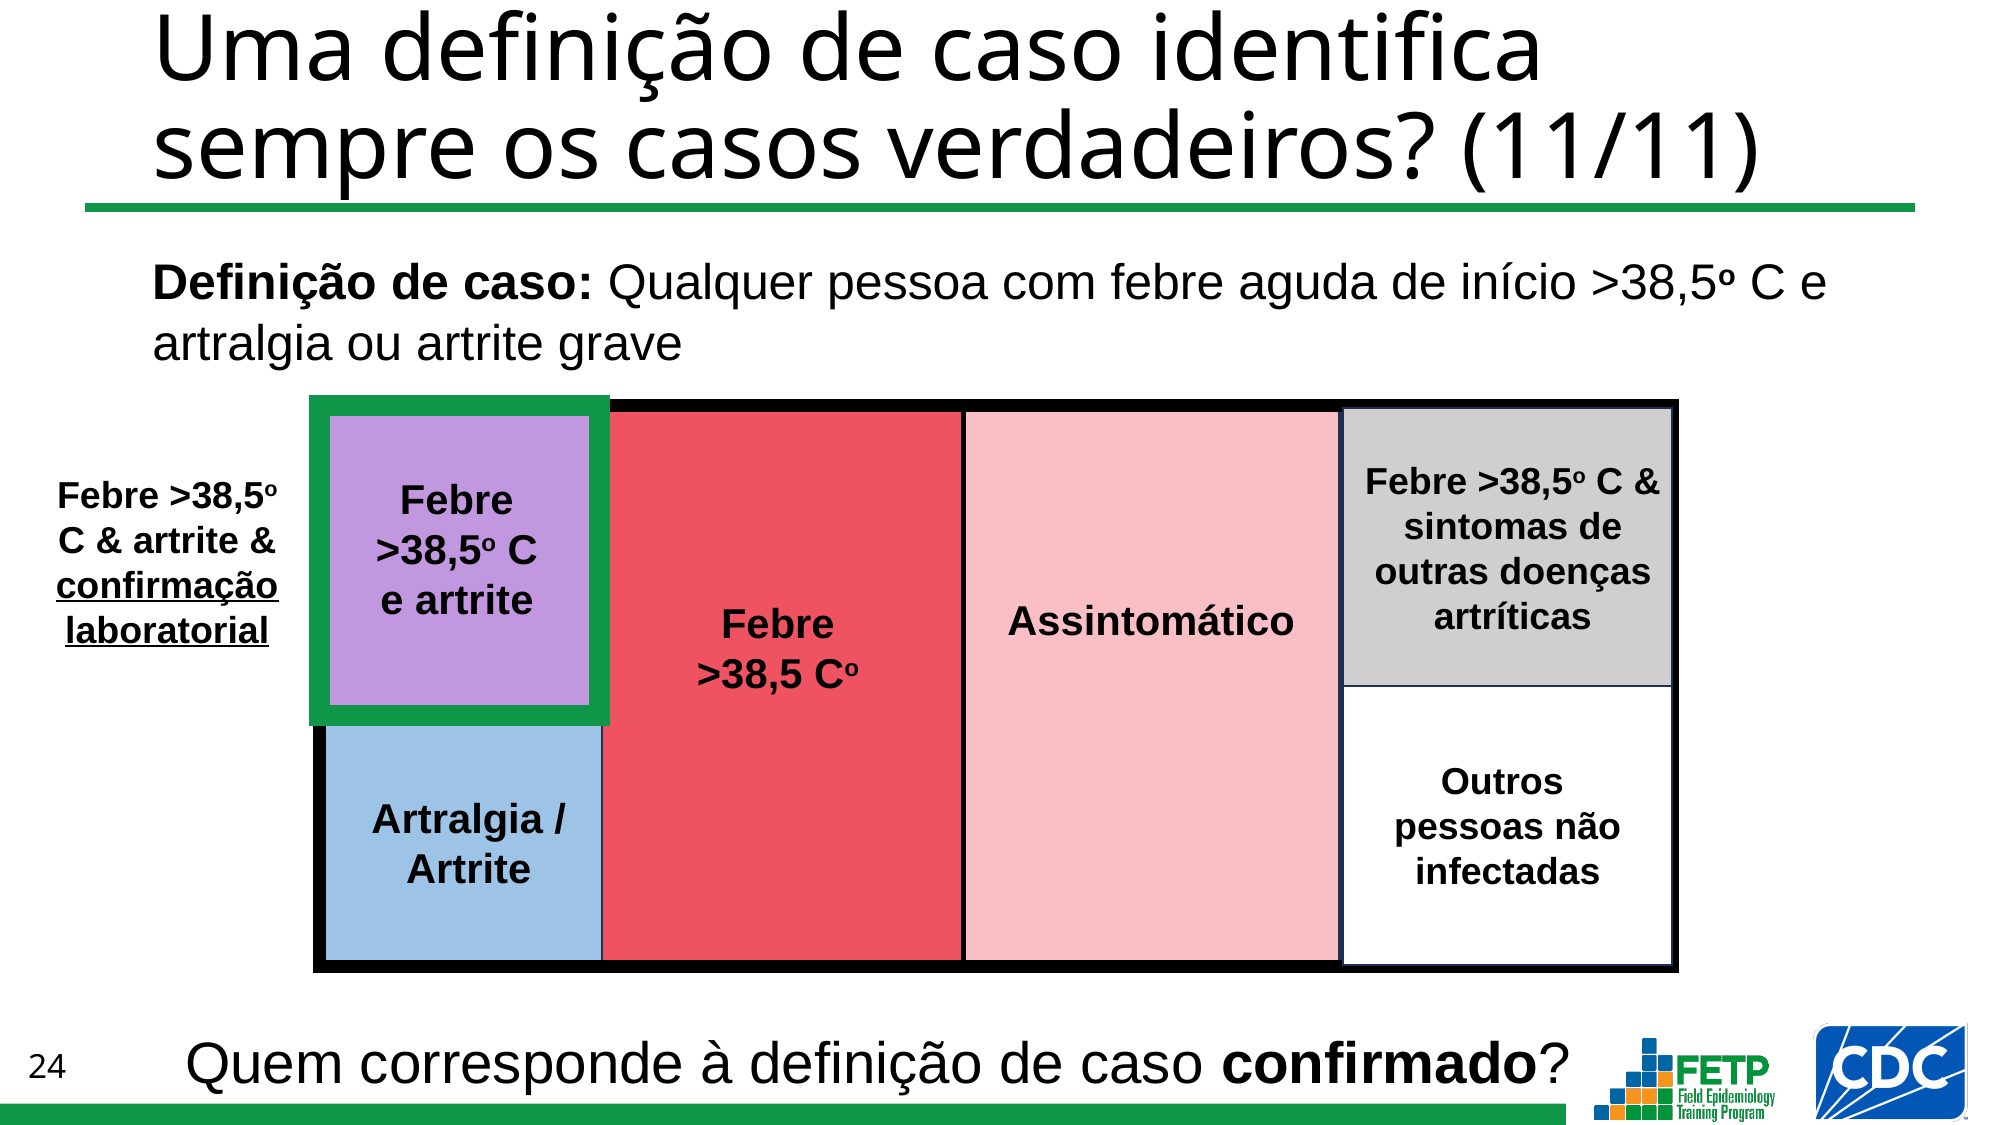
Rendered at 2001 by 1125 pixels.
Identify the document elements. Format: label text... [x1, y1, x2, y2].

text_box Febre >38,5o C & artrite & confirmação laboratorial [36, 463, 299, 659]
picture [1813, 1023, 1968, 1122]
text_box Quem corresponde à definição de caso confirmado? [167, 1017, 1589, 1114]
list Definição de caso: Qualquer pessoa com febre aguda de início >38,5o C e artralgia ou artrite grave [137, 242, 1863, 1004]
text_box [1342, 685, 1673, 749]
text_box [1342, 900, 1673, 966]
text_box Outros pessoas não infectadas [1342, 749, 1673, 900]
text_box [319, 404, 600, 717]
text_box [1342, 407, 1673, 685]
picture [1594, 1038, 1775, 1122]
title Uma definição de caso identifica sempre os casos verdadeiros? (11/11) [137, 0, 1863, 207]
text_box Febre >38,5o C & sintomas de outras doenças artríticas [1346, 449, 1680, 645]
text_box [319, 404, 1673, 968]
